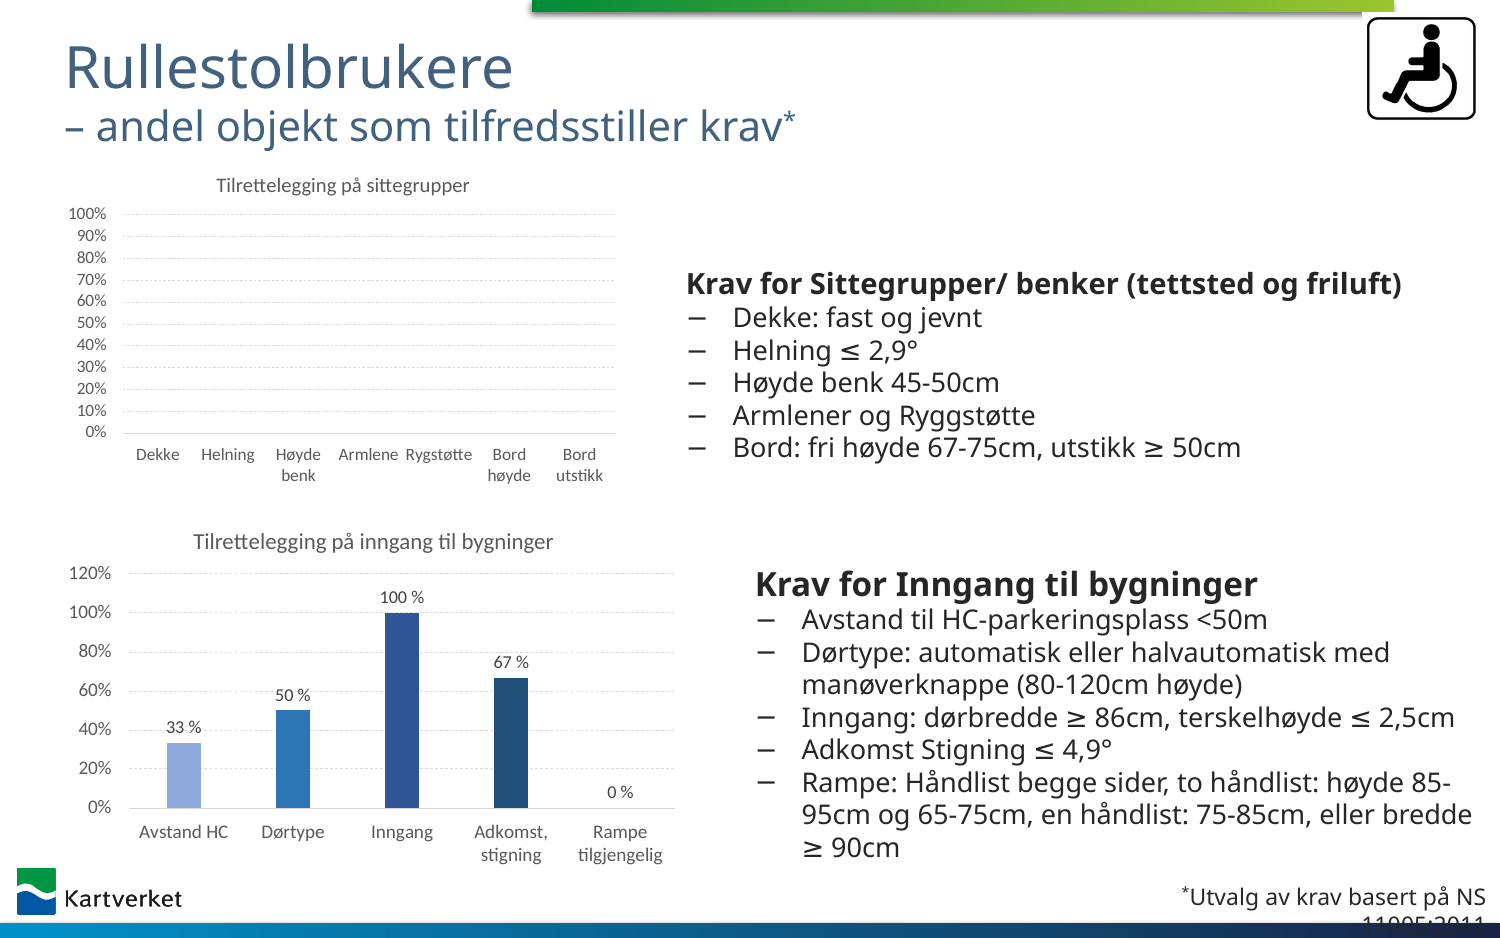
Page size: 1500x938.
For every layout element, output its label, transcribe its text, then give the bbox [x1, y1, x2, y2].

picture [62, 520, 686, 874]
text_box Rullestolbrukere – andel objekt som tilfredsstiller krav* [49, 25, 1431, 158]
picture [1362, 12, 1481, 126]
text_box *Utvalg av krav basert på NS 11005:2011 [1068, 873, 1500, 938]
text_box Krav for Inngang til bygninger Avstand til HC-parkeringsplass <50m Dørtype: automatisk eller halvautomatisk med manøverknappe (80-120cm høyde) Inngang: dørbredde ≥ 86cm, terskelhøyde ≤ 2,5cm Adkomst Stigning ≤ 4,9° Rampe: Håndlist begge sider, to håndlist: høyde 85-95cm og 65-75cm, en håndlist: 75-85cm, eller bredde ≥ 90cm [740, 555, 1491, 870]
picture [62, 166, 625, 492]
text_box Krav for Sittegrupper/ benker (tettsted og friluft) Dekke: fast og jevnt Helning ≤ 2,9° Høyde benk 45-50cm Armlener og Ryggstøtte Bord: fri høyde 67-75cm, utstikk ≥ 50cm [670, 258, 1418, 471]
